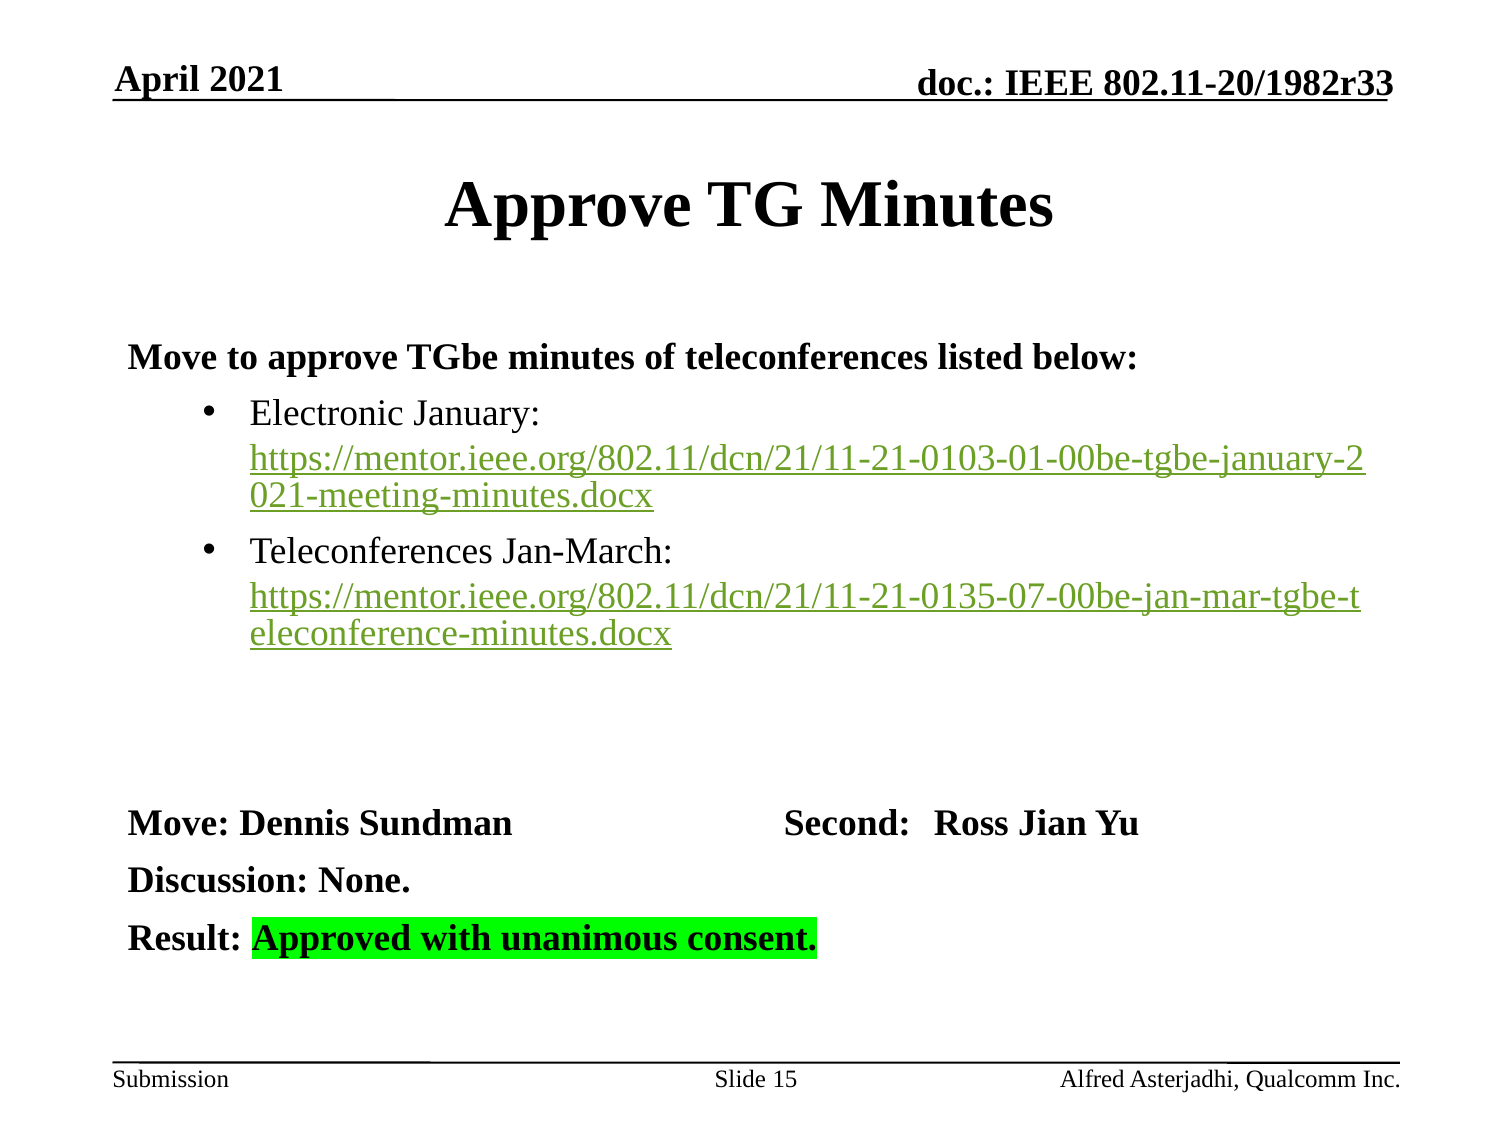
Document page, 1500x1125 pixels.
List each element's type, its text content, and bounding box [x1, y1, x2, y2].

footer Alfred Asterjadhi, Qualcomm Inc. [878, 1061, 1402, 1093]
title Approve TG Minutes [112, 112, 1388, 288]
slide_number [114, 54, 423, 100]
list Move to approve TGbe minutes of teleconferences listed below: Electronic January: https://mentor.ieee.org/802.11/dcn/21/11-21-0103-01-00be-tgbe-january-2021-meeting-minutes.docx Teleconferences Jan-March: https://mentor.ieee.org/802.11/dcn/21/11-21-0135-07-00be-jan-mar-tgbe-teleconference-minutes.docx Move: Dennis Sundman Second: Ross Jian Yu Discussion: None. Result: Approved with unanimous consent. [112, 324, 1388, 1000]
slide_number Slide 15 [712, 1061, 800, 1123]
